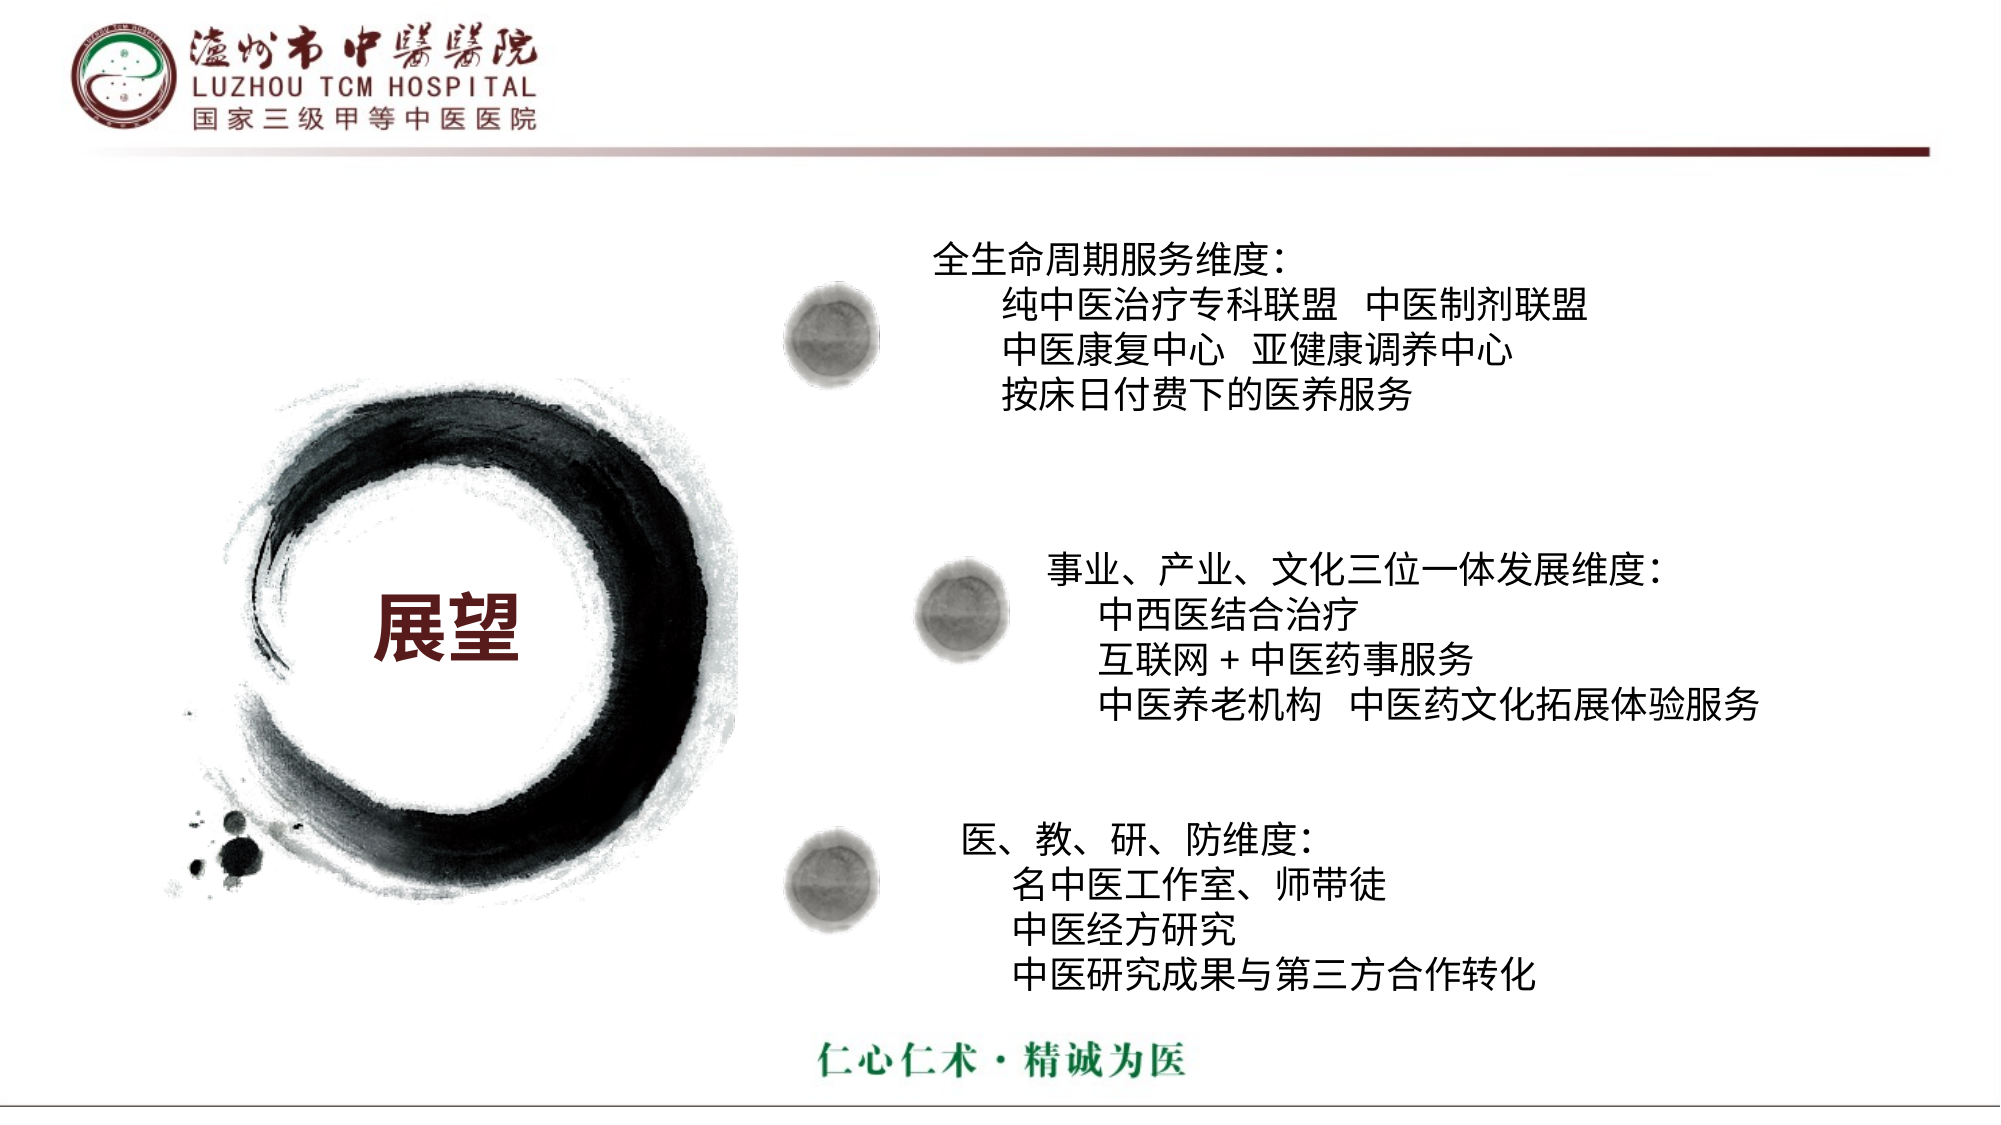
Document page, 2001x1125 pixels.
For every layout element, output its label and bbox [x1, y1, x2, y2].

picture [0, 0, 2000, 1107]
text_box [901, 538, 1861, 781]
text_box [158, 378, 738, 909]
text_box [771, 228, 1974, 426]
